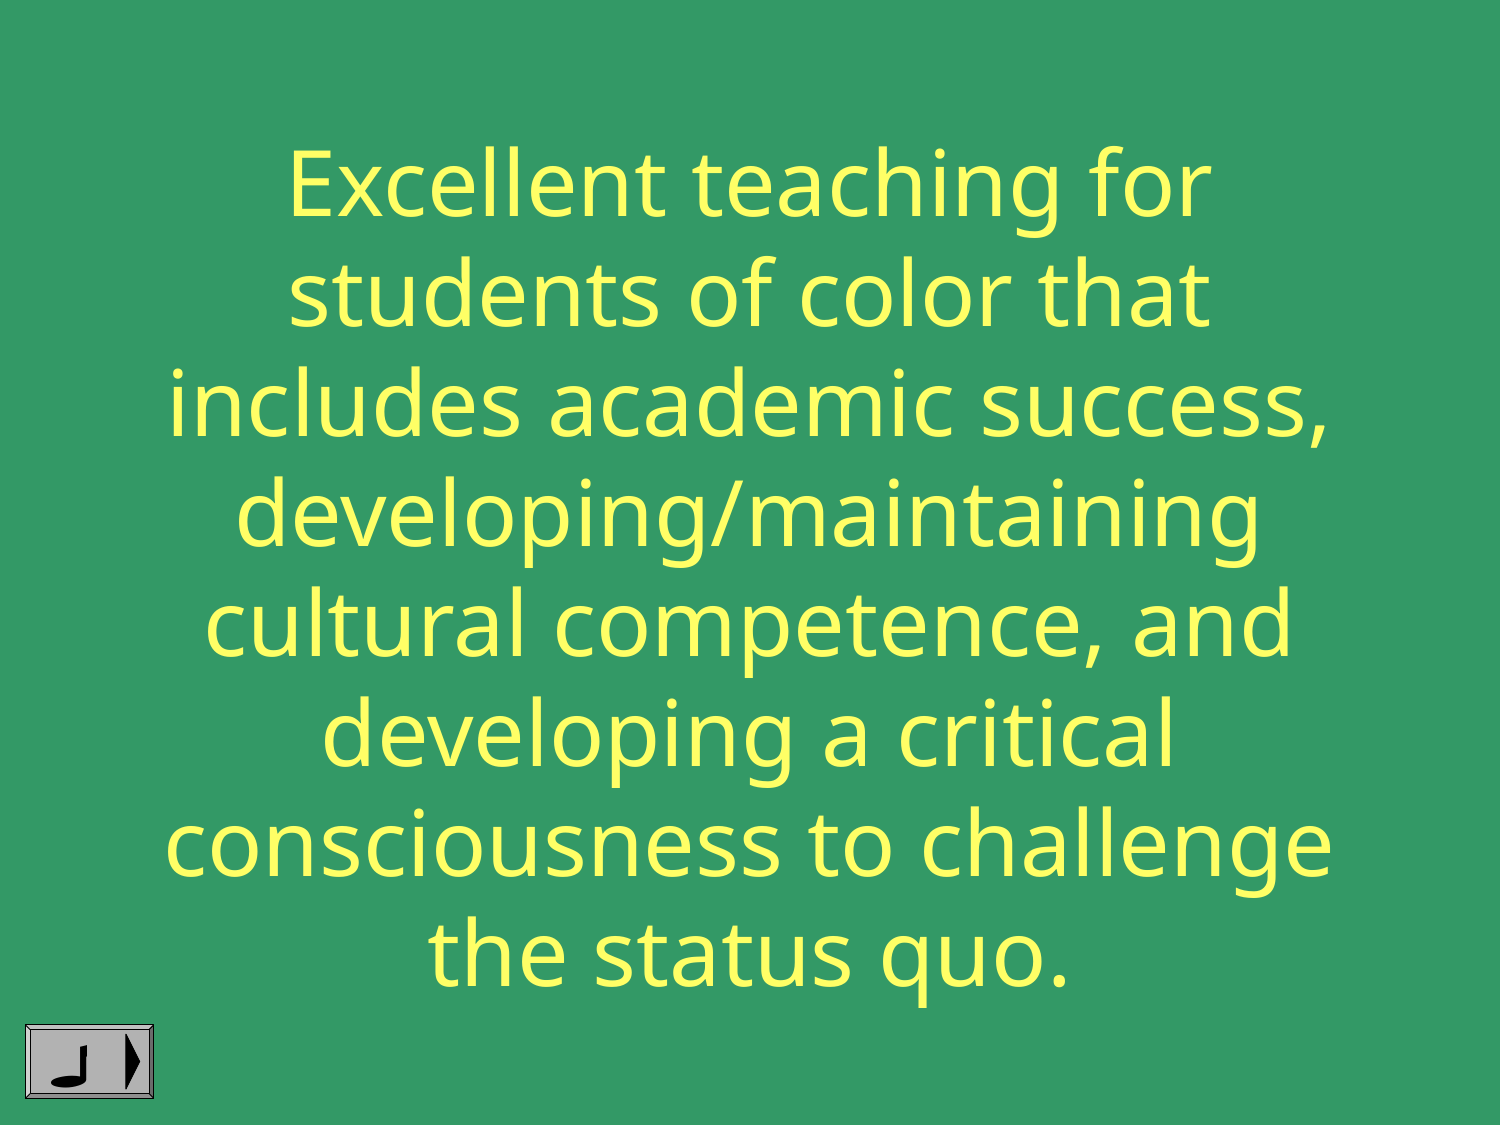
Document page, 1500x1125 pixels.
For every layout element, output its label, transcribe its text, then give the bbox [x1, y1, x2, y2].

picture [24, 1024, 156, 1101]
title Excellent teaching for students of color that includes academic success, developing/maintaining cultural competence, and developing a critical consciousness to challenge the status quo. [112, 99, 1388, 1031]
